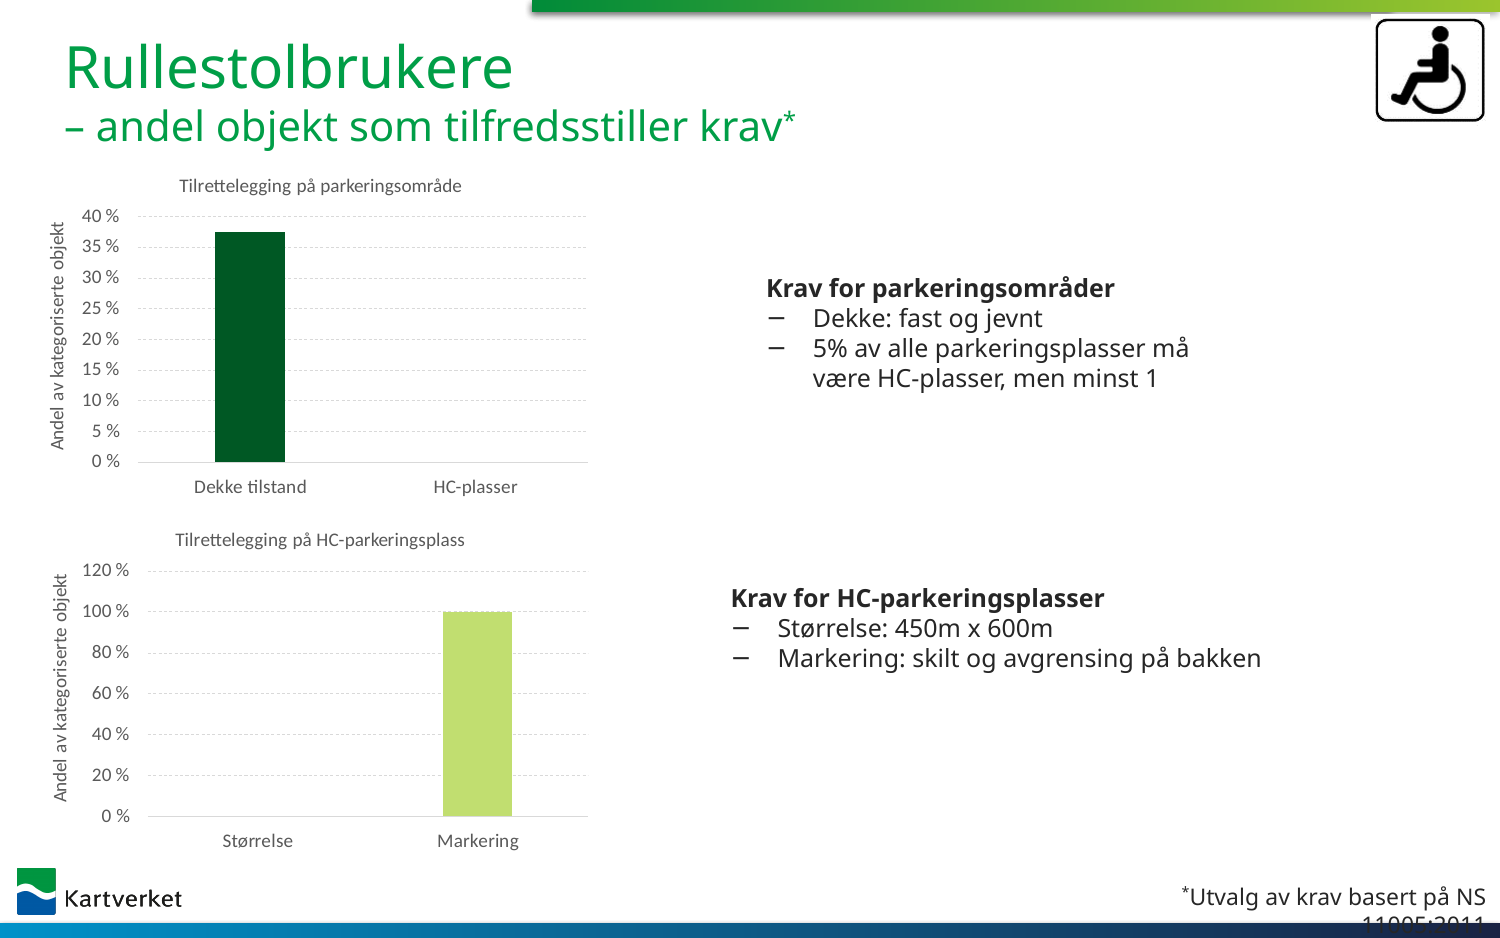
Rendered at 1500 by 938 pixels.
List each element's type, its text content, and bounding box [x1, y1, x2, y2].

picture [1371, 13, 1491, 127]
picture [41, 166, 599, 505]
text_box Krav for parkeringsområder Dekke: fast og jevnt 5% av alle parkeringsplasser må være HC-plasser, men minst 1 [751, 264, 1232, 400]
text_box Rullestolbrukere – andel objekt som tilfredsstiller krav* [49, 23, 1431, 158]
text_box Krav for HC-parkeringsplasser Størrelse: 450m x 600m Markering: skilt og avgrensing på bakken [715, 574, 1278, 680]
text_box *Utvalg av krav basert på NS 11005:2011 [1068, 873, 1500, 938]
picture [41, 520, 599, 859]
